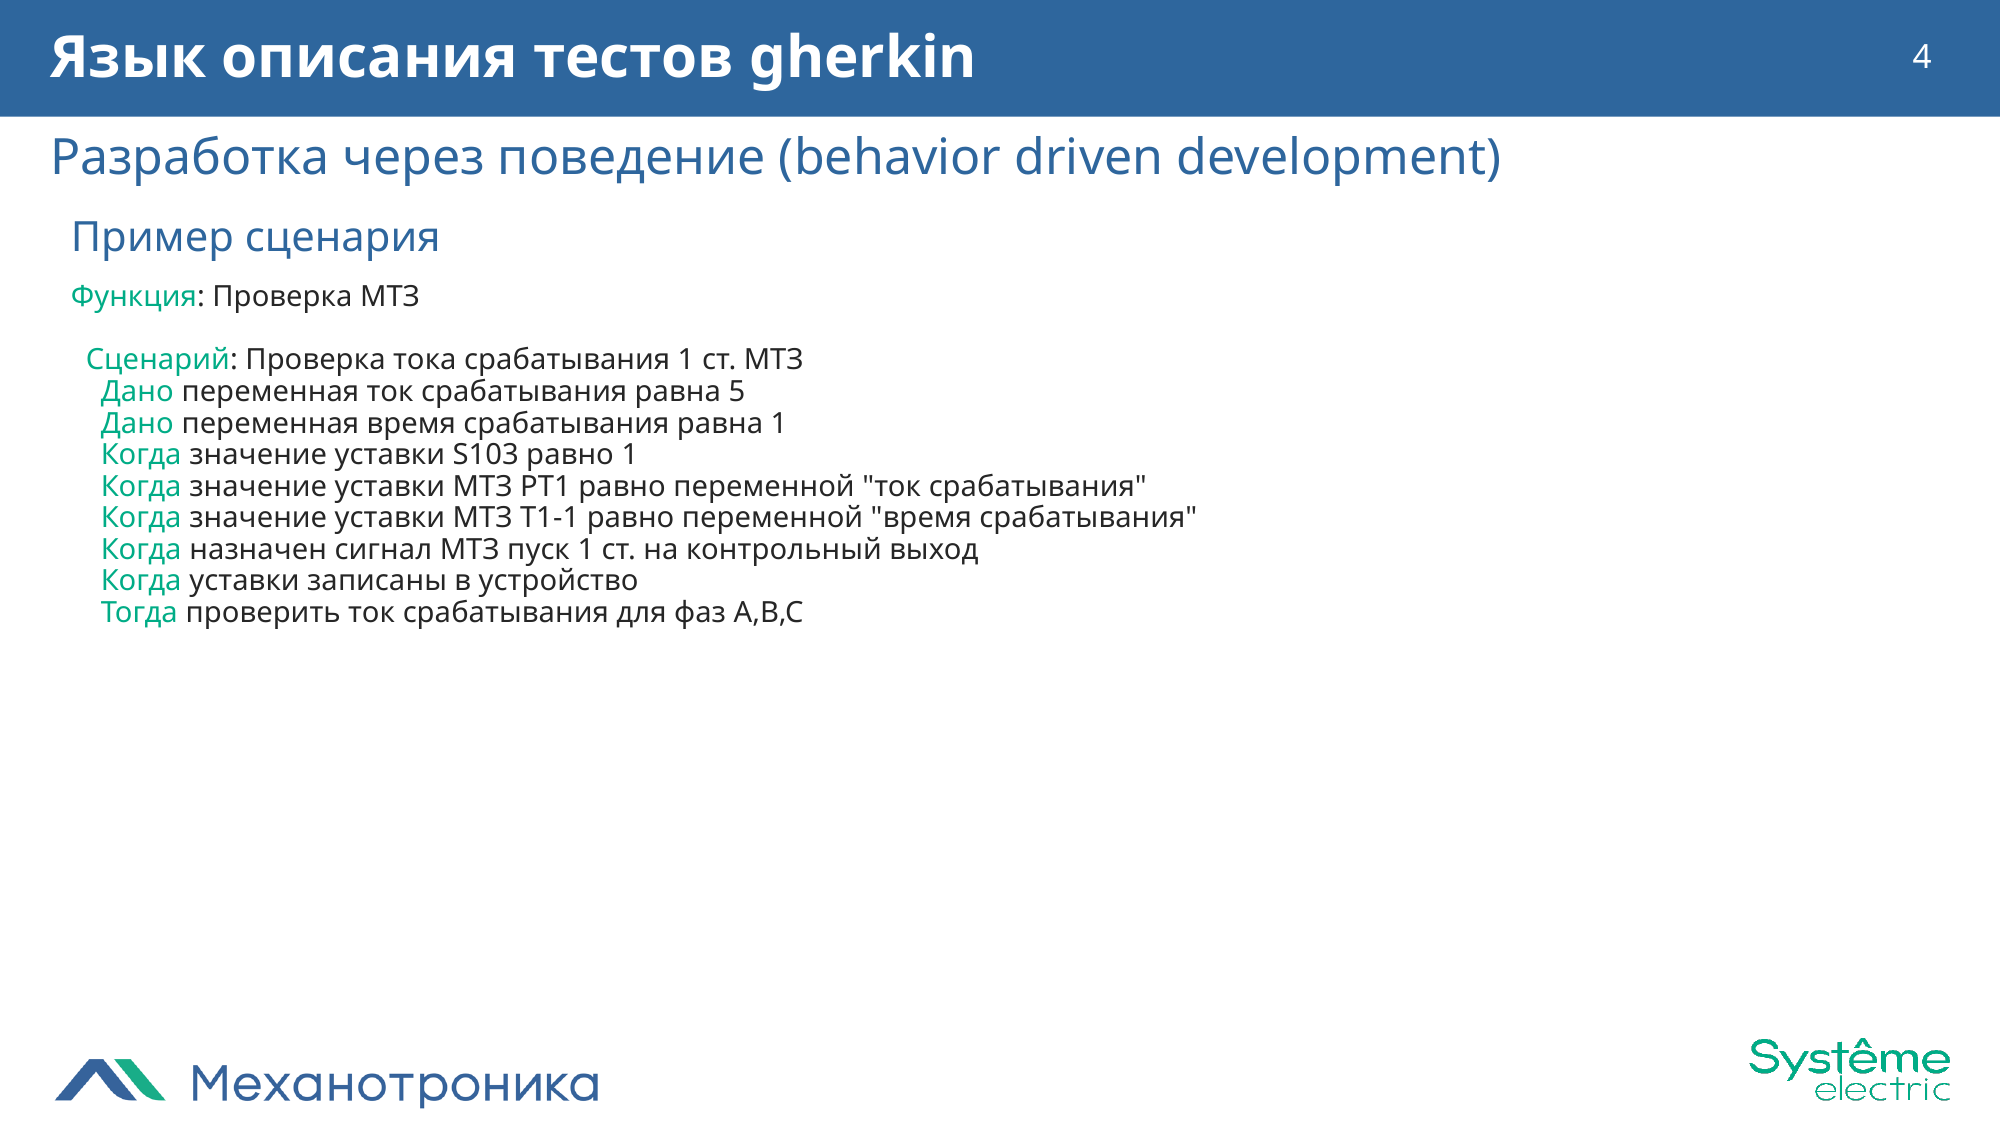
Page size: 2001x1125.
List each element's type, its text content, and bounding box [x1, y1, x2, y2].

slide_number 4 [1846, 32, 1947, 84]
text_box Разработка через поведение (behavior driven development) [0, 117, 2000, 192]
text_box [49, 1017, 1956, 1121]
title Язык описания тестов gherkin [0, 0, 2000, 117]
list Пример сценария Функция: Проверка МТЗ Сценарий: Проверка тока срабатывания 1 ст. МТЗ Дано переменная ток срабатывания равна 5 Дано переменная время срабатывания равна 1 Когда значение уставки S103 равно 1 Когда значение уставки МТЗ РТ1 равно переменной "ток срабатывания" Когда значение уставки МТЗ Т1-1 равно переменной "время срабатывания" Когда назначен сигнал МТЗ пуск 1 ст. на контрольный выход Когда уставки записаны в устройство Тогда проверить ток срабатывания для фаз A,B,C [55, 208, 1900, 975]
